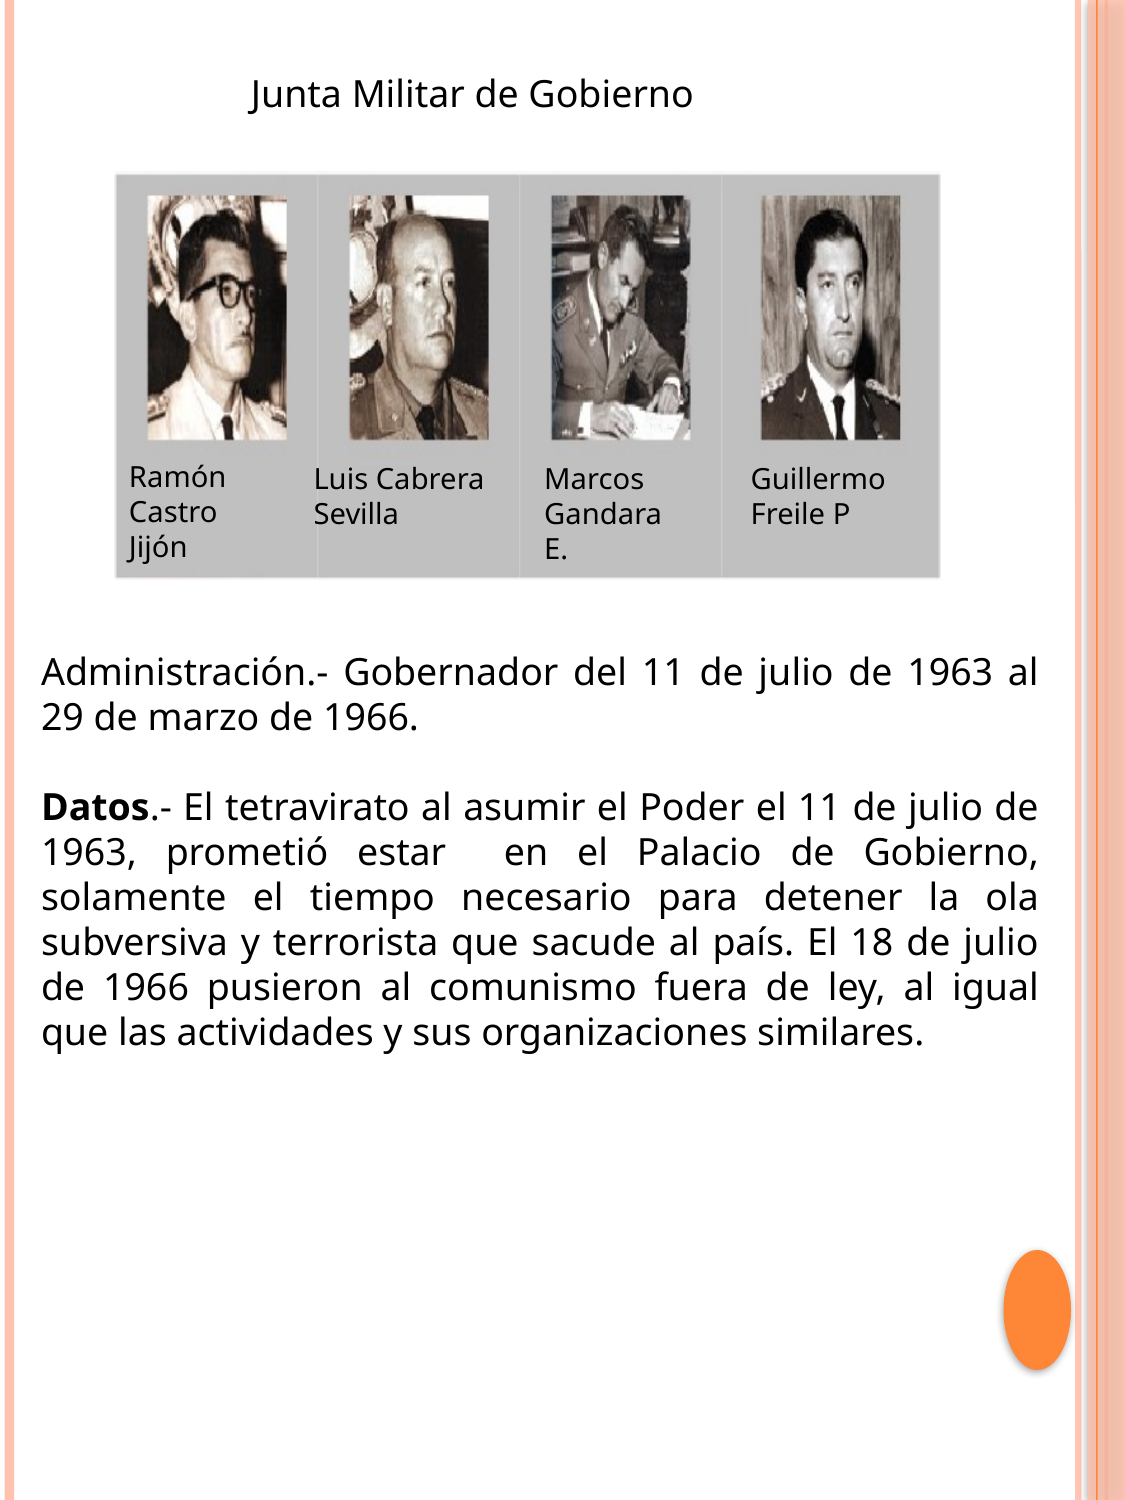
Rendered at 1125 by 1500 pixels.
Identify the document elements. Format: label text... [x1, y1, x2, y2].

picture [113, 171, 941, 580]
text_box Junta Militar de Gobierno [236, 62, 710, 123]
text_box Administración.- Gobernador del 11 de julio de 1963 al 29 de marzo de 1966. Datos.- El tetravirato al asumir el Poder el 11 de julio de 1963, prometió estar en el Palacio de Gobierno, solamente el tiempo necesario para detener la ola subversiva y terrorista que sacude al país. El 18 de julio de 1966 pusieron al comunismo fuera de ley, al igual que las actividades y sus organizaciones similares. [26, 640, 1055, 1106]
